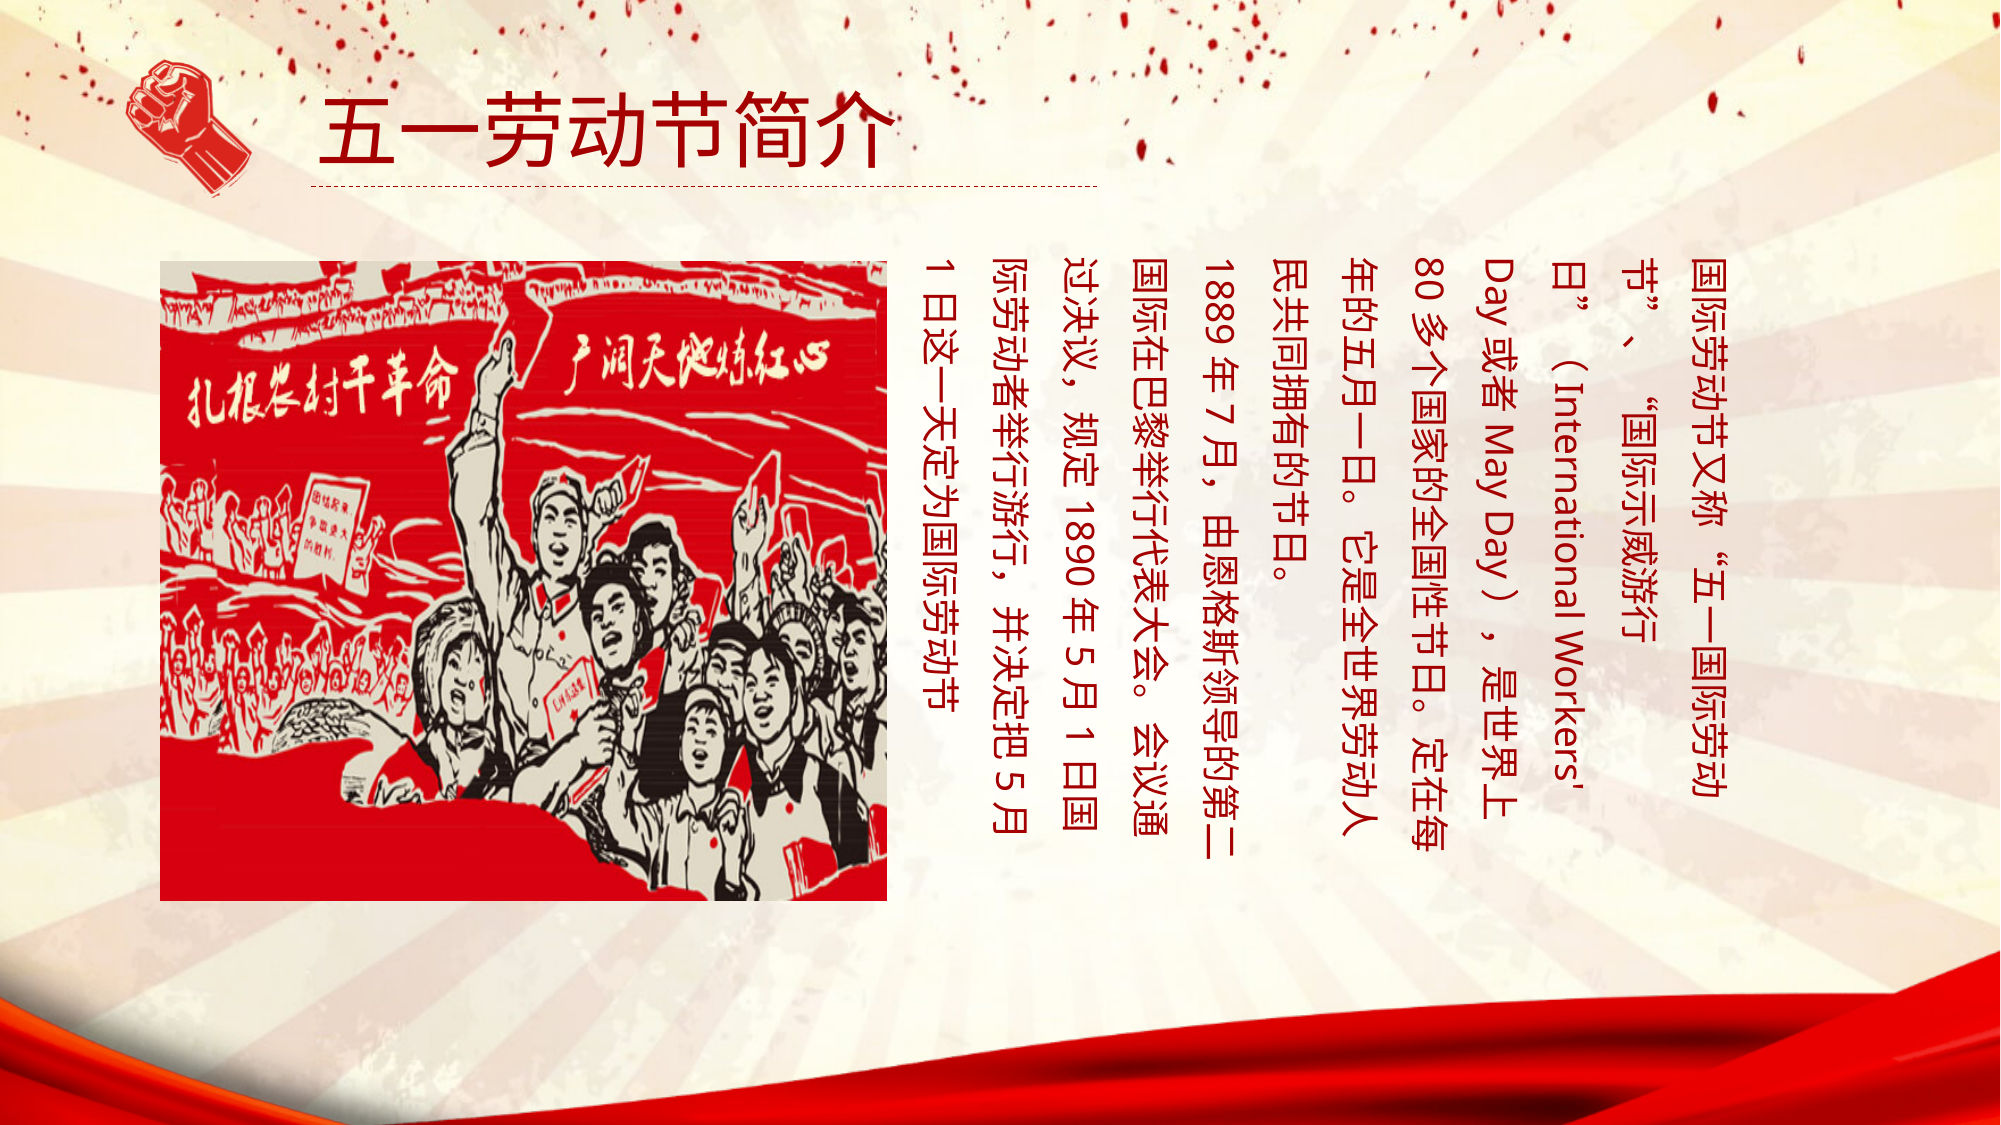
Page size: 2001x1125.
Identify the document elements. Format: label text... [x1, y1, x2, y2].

text_box 五一劳动节简介 [252, 70, 913, 186]
picture [0, 0, 2001, 1125]
text_box 国际劳动节又称“五一国际劳动节”、“国际示威游行日”（International Workers' Day或者May Day），是世界上80多个国家的全国性节日。定在每年的五月一日。它是全世界劳动人民共同拥有的节日。 1889年7月，由恩格斯领导的第二国际在巴黎举行代表大会。会议通过决议，规定1890年5月1日国际劳动者举行游行，并决定把5月1日这一天定为国际劳动节 [886, 242, 1765, 883]
